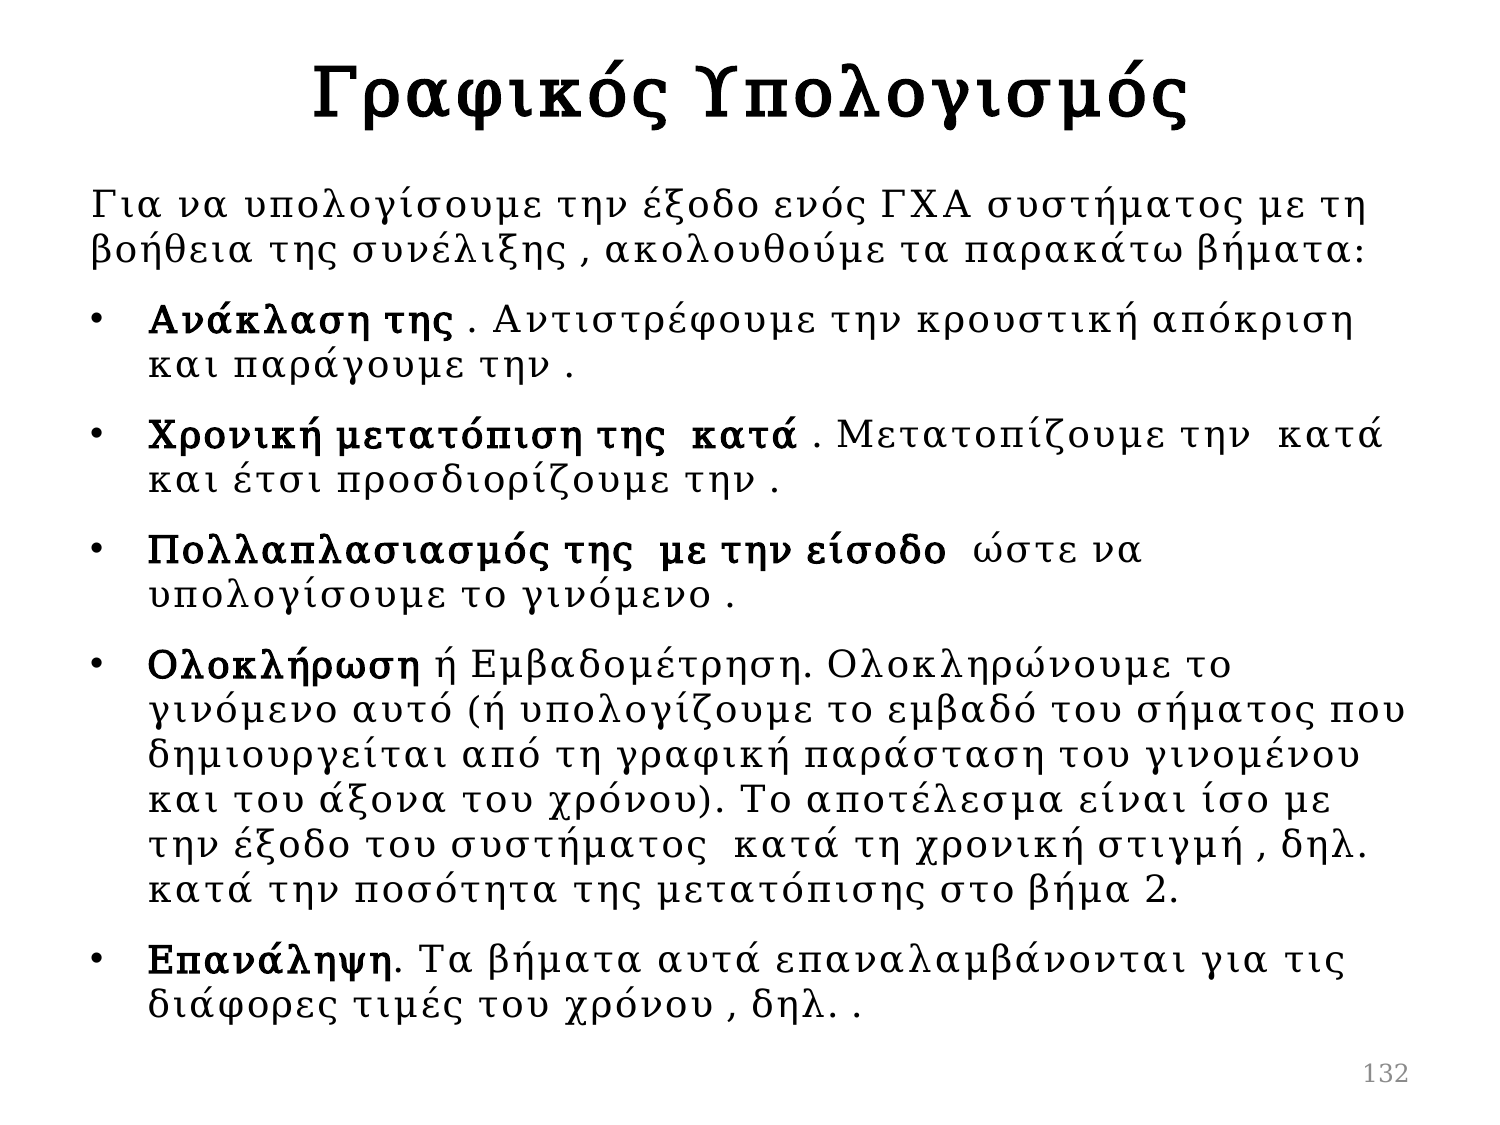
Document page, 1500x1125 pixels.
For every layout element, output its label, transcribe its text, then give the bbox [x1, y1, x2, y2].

title Γραφικός Υπολογισμός [75, 19, 1425, 159]
slide_number 132 [1222, 1042, 1425, 1103]
